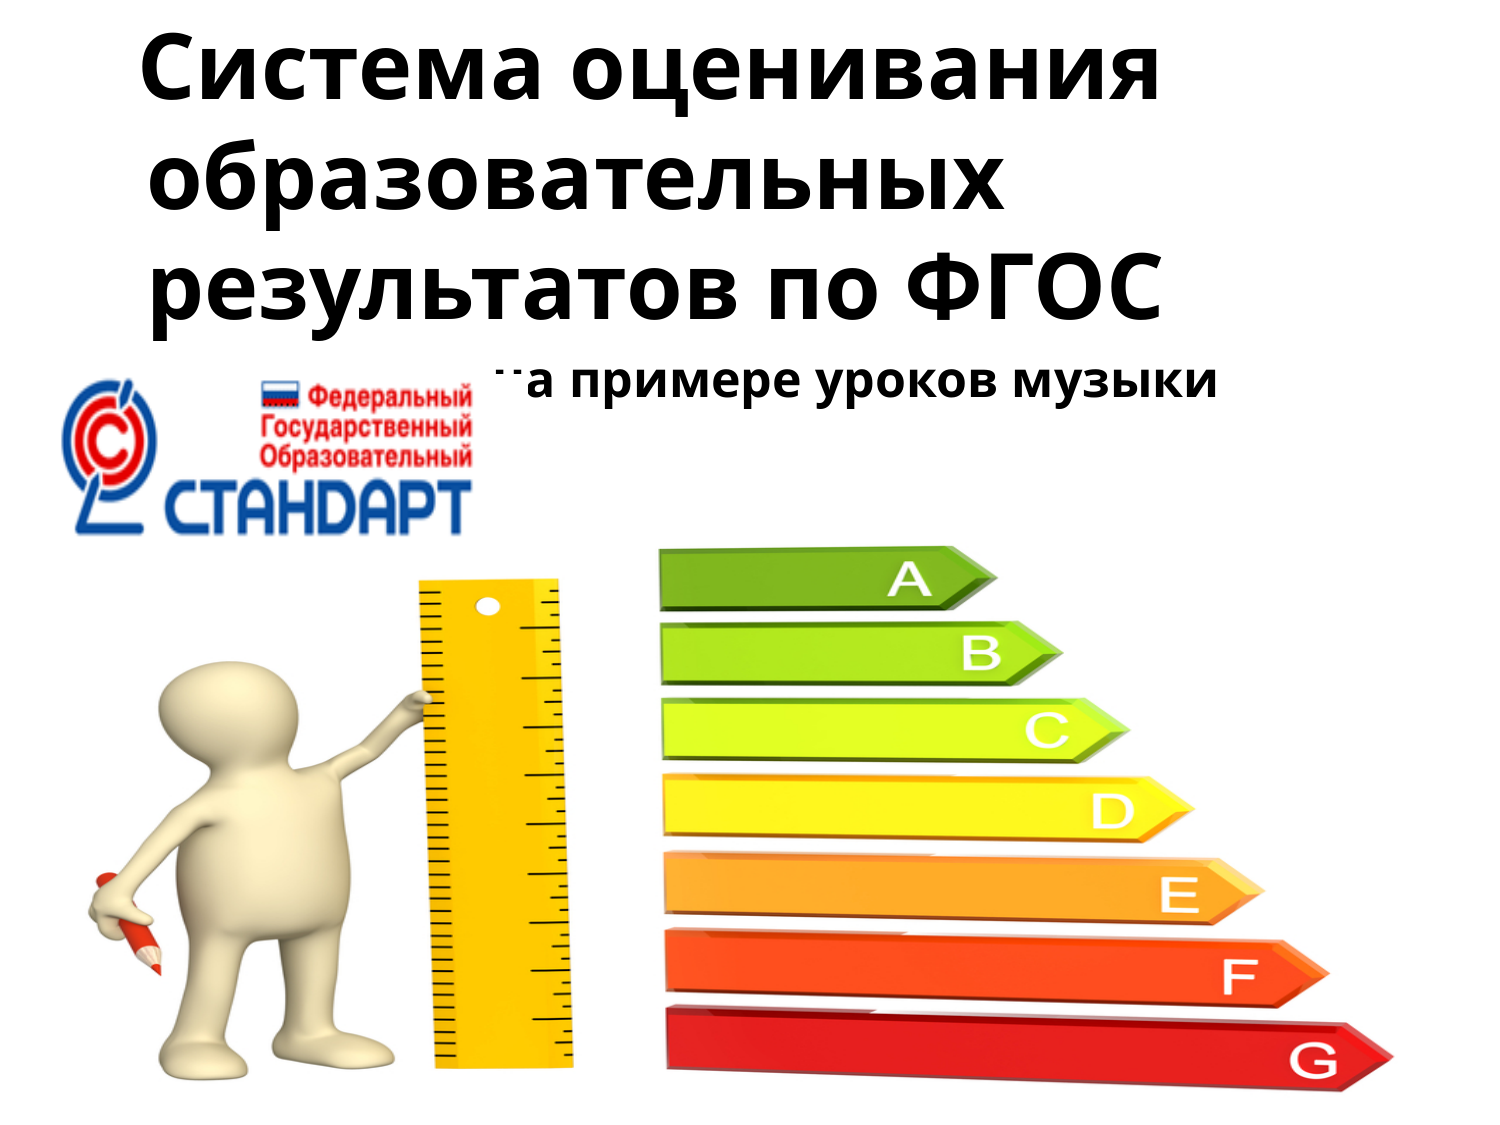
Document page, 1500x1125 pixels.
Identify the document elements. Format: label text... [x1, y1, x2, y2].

list Система оценивания образовательных результатов по ФГОС на примере уроков музыки ма оценивания образовательных результатов [75, 0, 1425, 443]
picture [46, 374, 1454, 1125]
